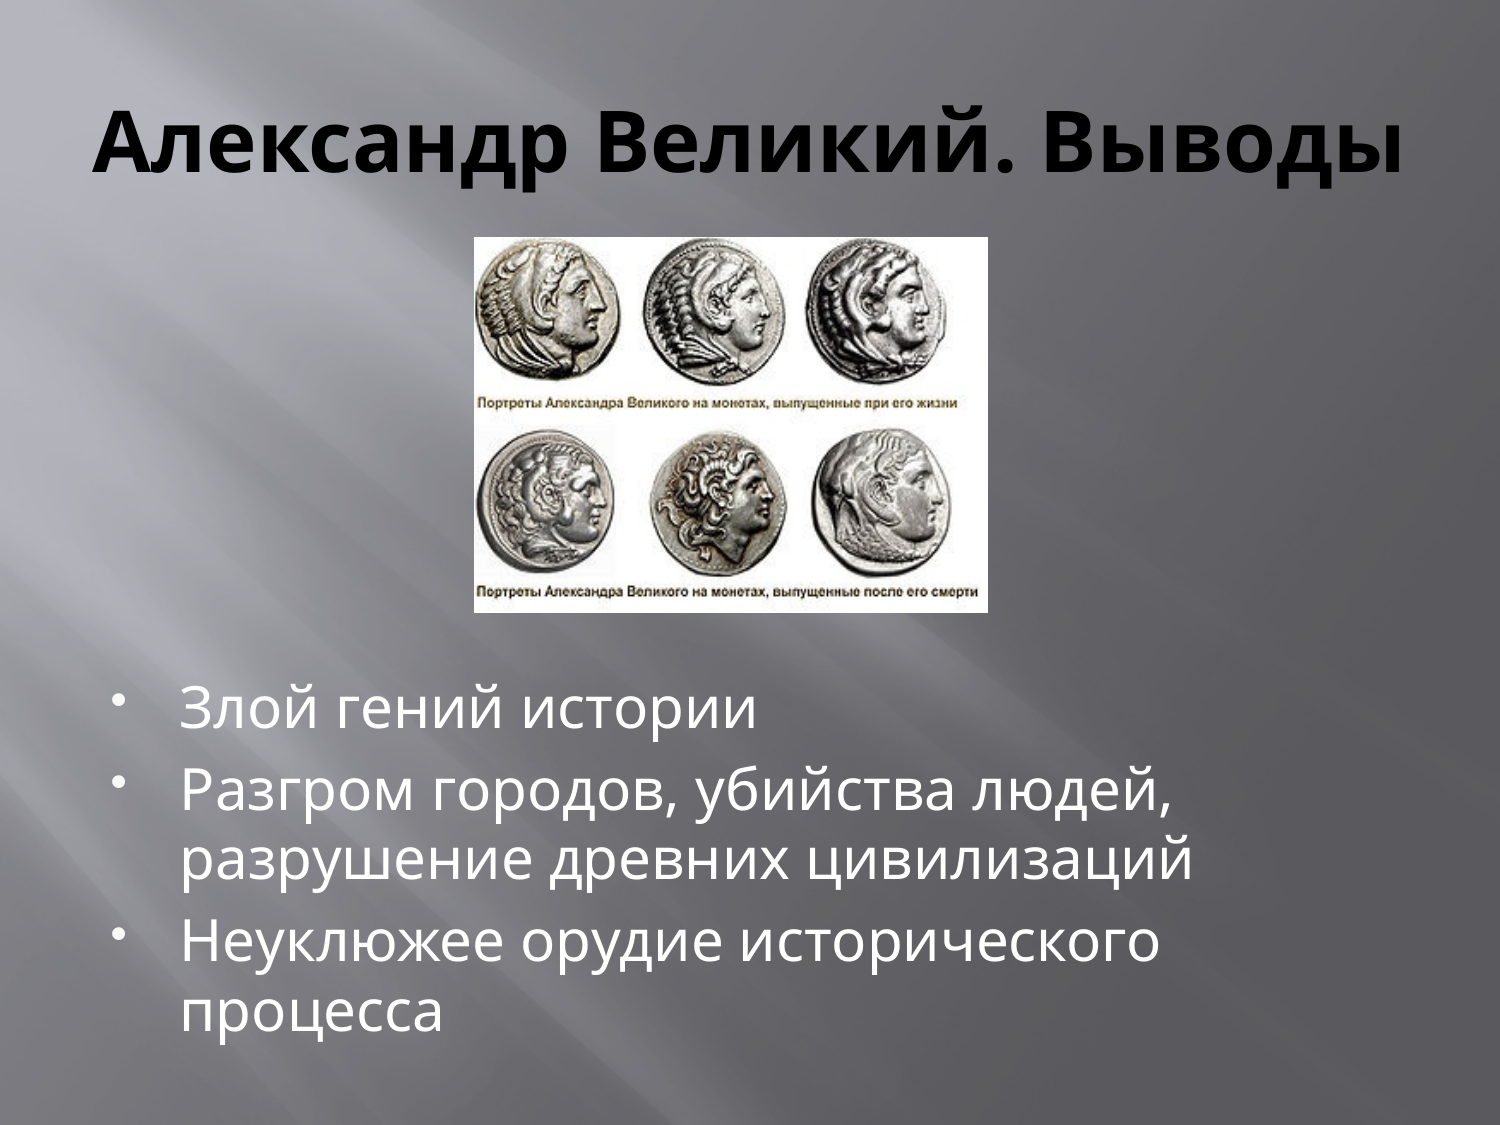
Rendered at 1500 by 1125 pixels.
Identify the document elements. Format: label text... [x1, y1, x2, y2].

picture [474, 237, 988, 613]
title Александр Великий. Выводы [75, 45, 1425, 233]
list Злой гений истории Разгром городов, убийства людей, разрушение древних цивилизаций Неуклюжее орудие исторического процесса [74, 662, 1426, 1001]
